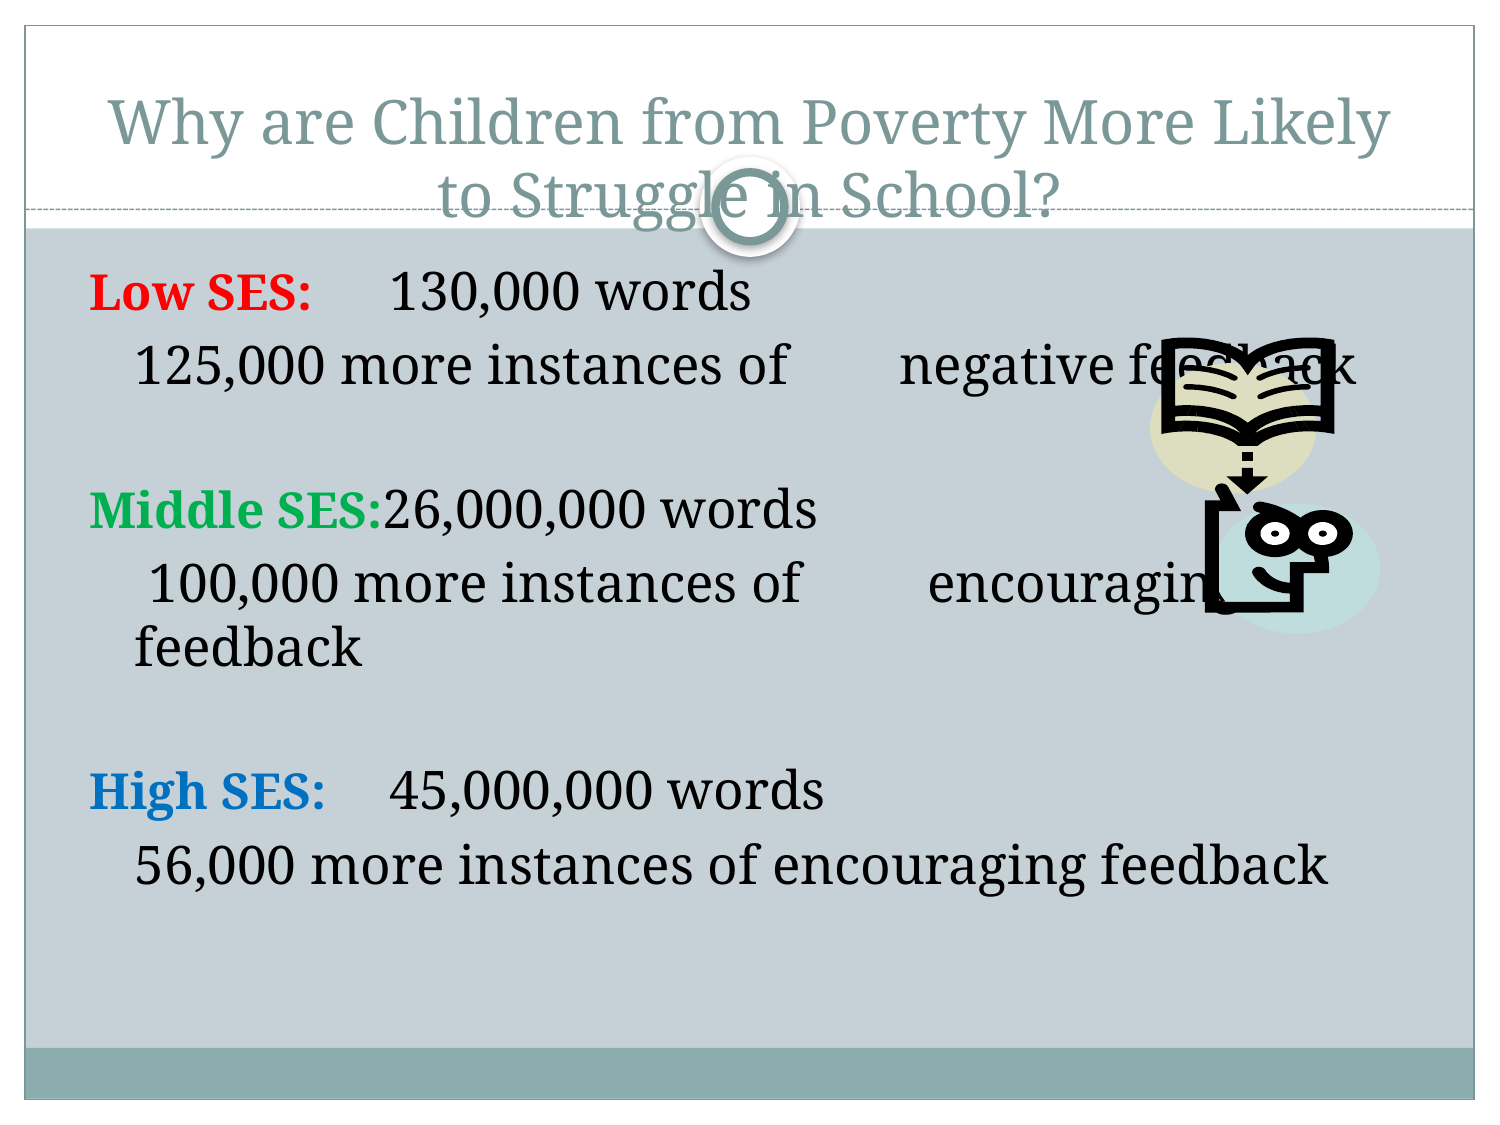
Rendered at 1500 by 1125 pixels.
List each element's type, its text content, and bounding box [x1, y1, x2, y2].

list Low SES: 130,000 words 125,000 more instances of negative feedback Middle SES:26,000,000 words 100,000 more instances of encouraging feedback High SES: 45,000,000 words 56,000 more instances of encouraging feedback [75, 249, 1425, 1005]
picture [1149, 337, 1381, 634]
title Why are Children from Poverty More Likely to Struggle in School? [75, 75, 1425, 238]
